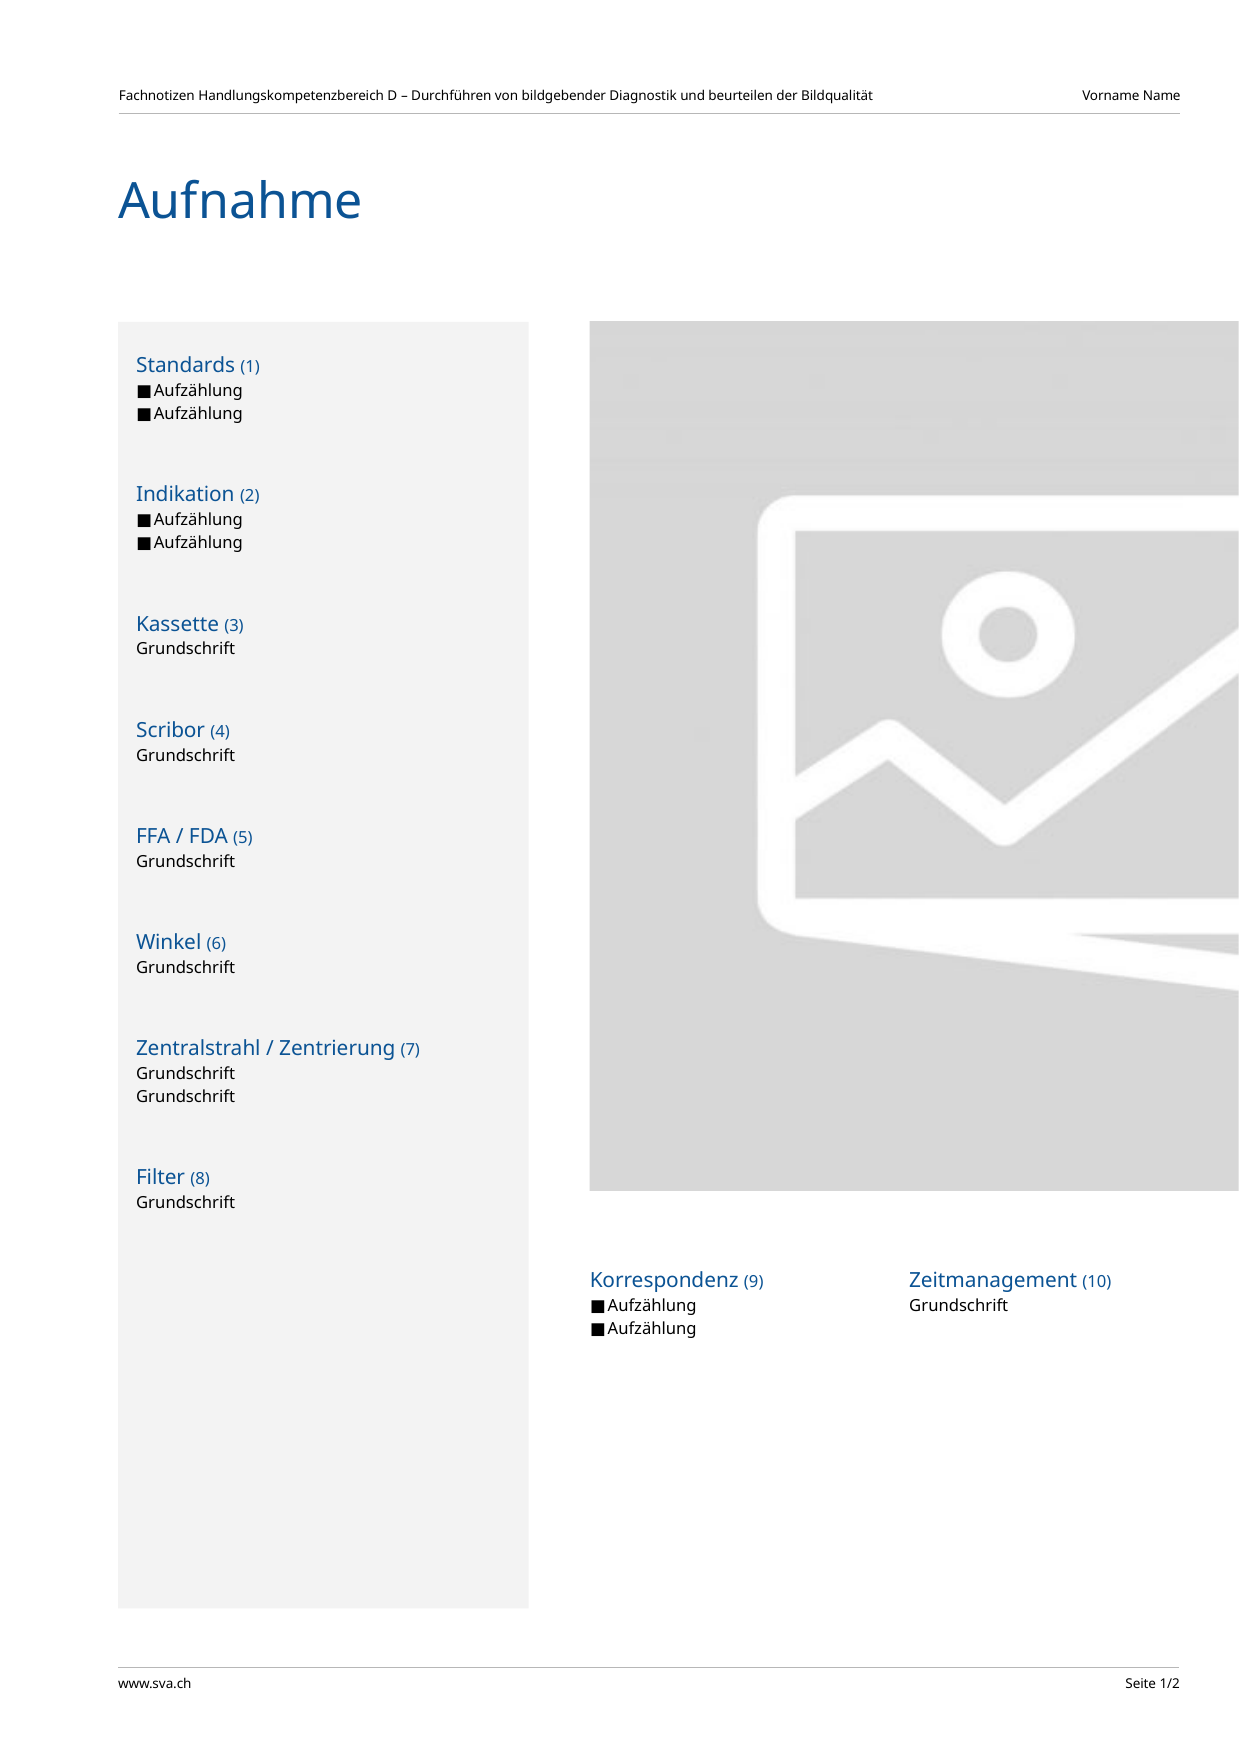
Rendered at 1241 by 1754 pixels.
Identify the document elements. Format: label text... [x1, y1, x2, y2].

picture [589, 321, 1239, 1191]
text_box Seite 1/2 [909, 1674, 1181, 1693]
text_box Standards (1) Aufzählung Aufzählung Indikation (2) Aufzählung Aufzählung Kassette (3) Grundschrift Scribor (4) Grundschrift FFA / FDA (5) Grundschrift Winkel (6) Grundschrift Zentralstrahl / Zentrierung (7) Grundschrift Grundschrift Filter (8) Grundschrift [118, 321, 529, 1609]
text_box Aufnahme [118, 168, 1181, 280]
text_box Vorname Name [929, 76, 1181, 114]
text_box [589, 1254, 1181, 1609]
